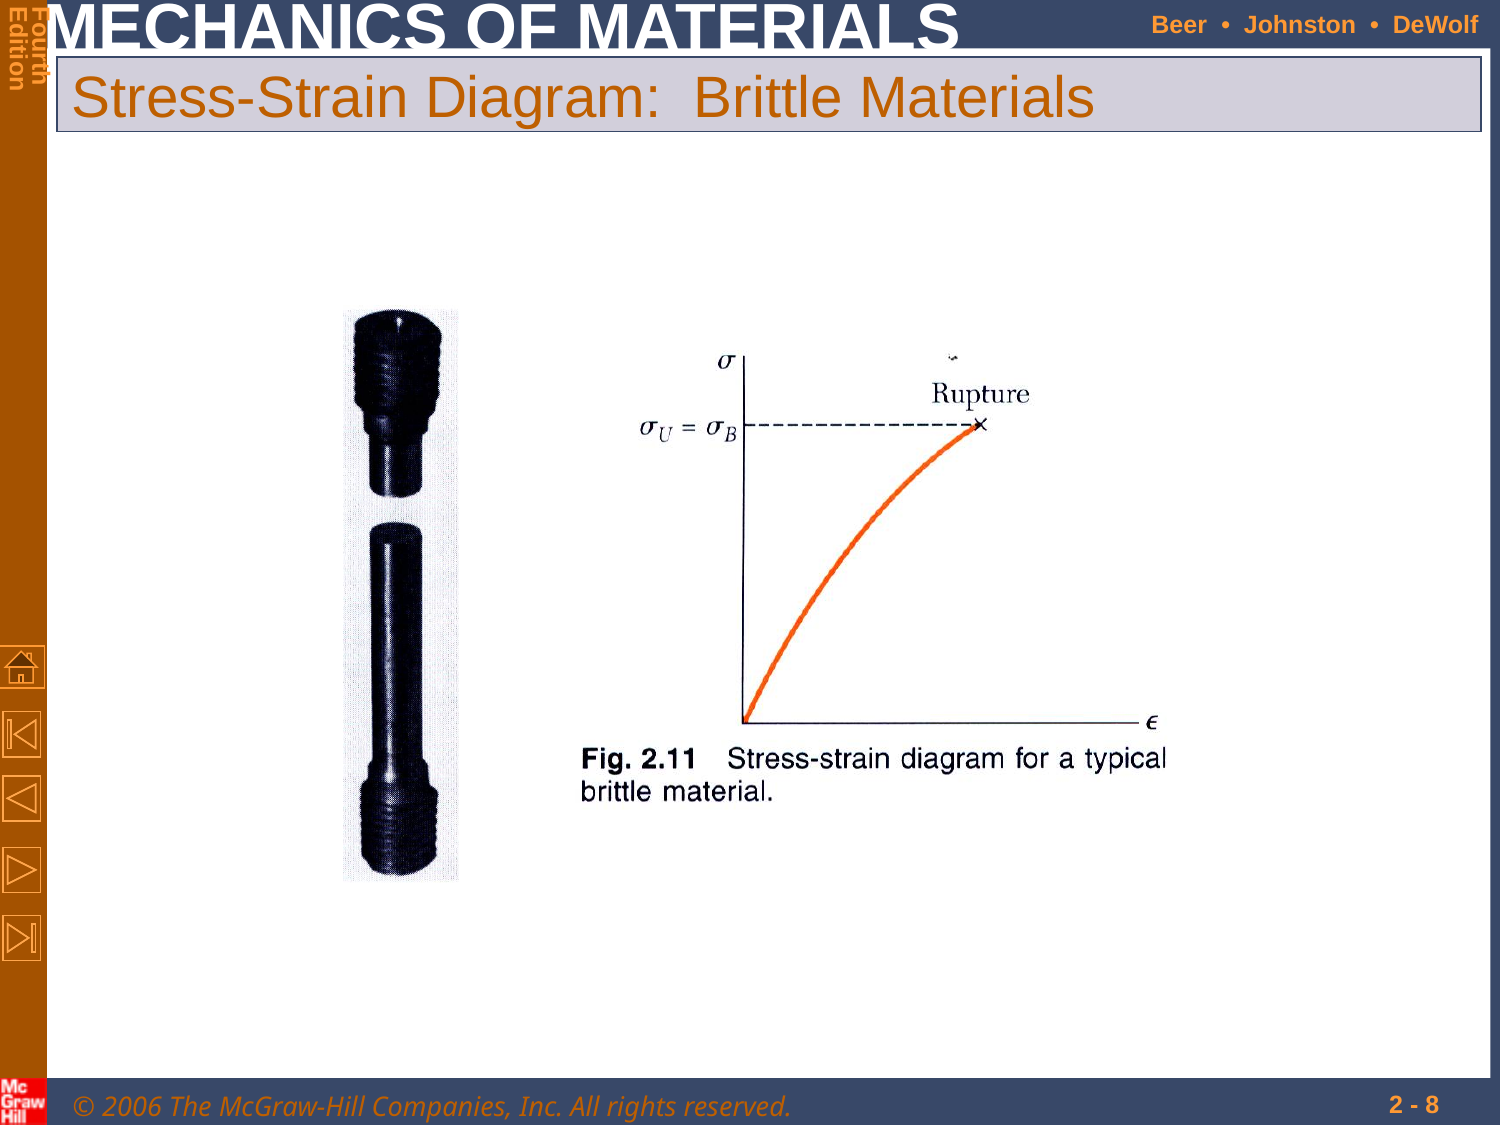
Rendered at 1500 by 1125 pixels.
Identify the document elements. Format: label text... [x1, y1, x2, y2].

picture [0, 1078, 47, 1125]
title Stress-Strain Diagram: Brittle Materials [56, 56, 1482, 132]
picture [343, 284, 459, 895]
slide_number 2 - 8 [1304, 1080, 1455, 1119]
picture [568, 336, 1177, 837]
